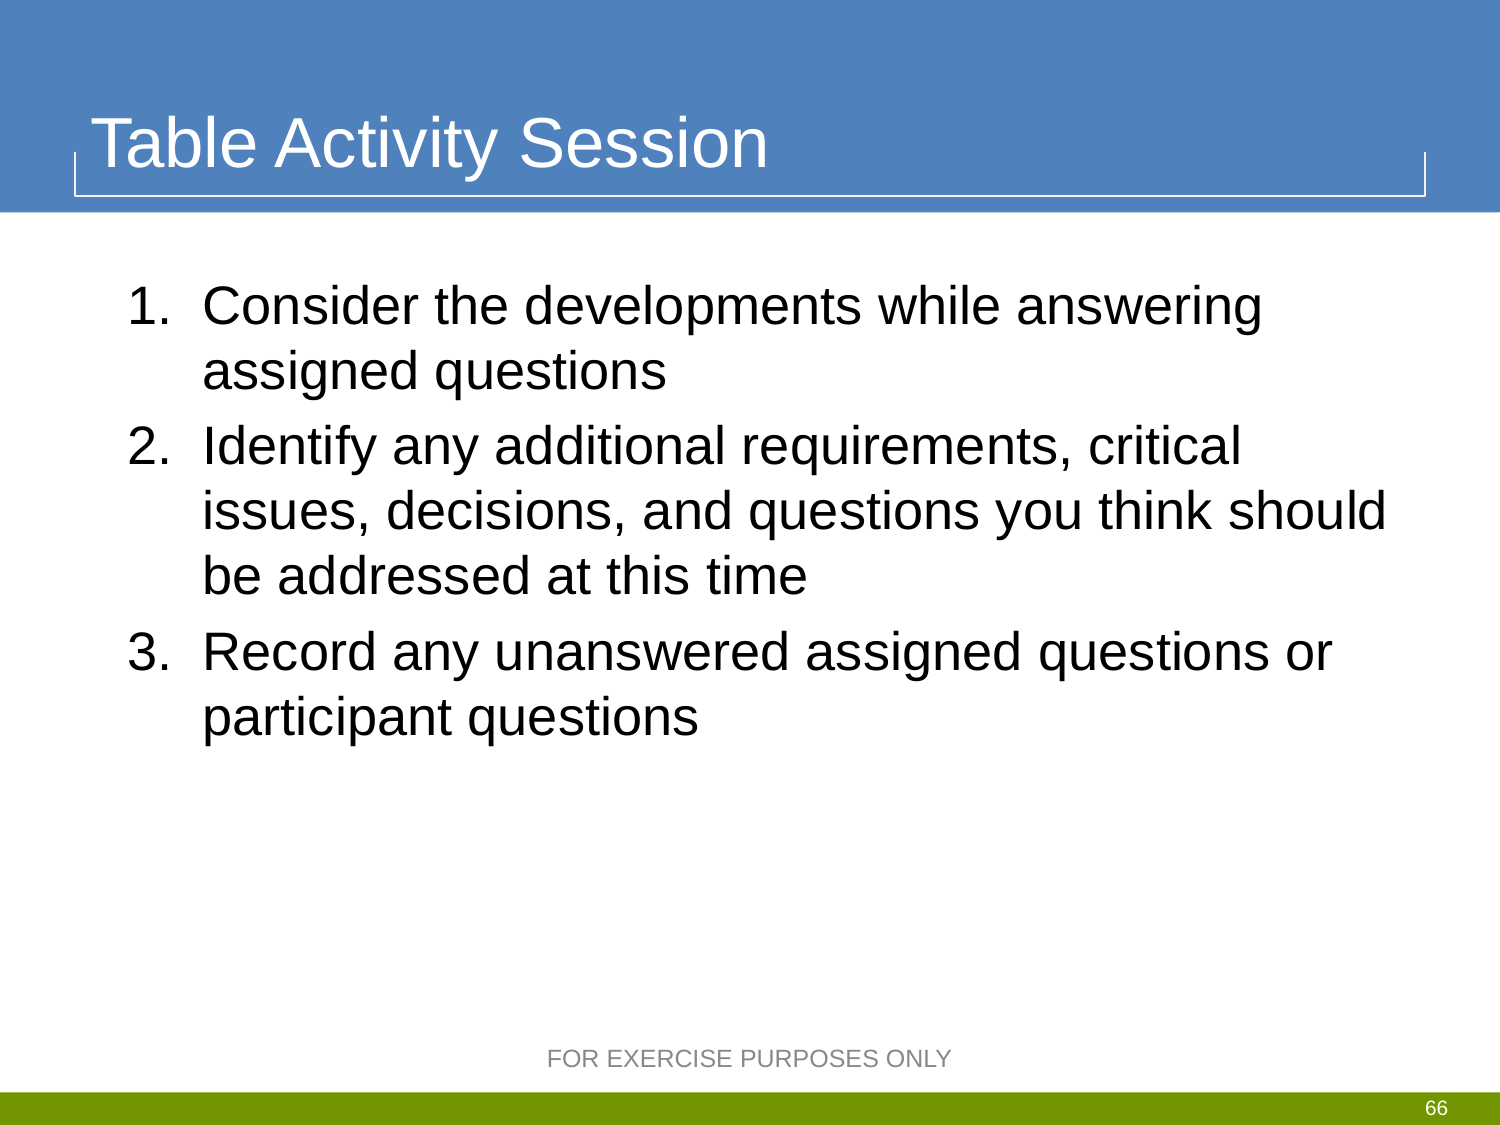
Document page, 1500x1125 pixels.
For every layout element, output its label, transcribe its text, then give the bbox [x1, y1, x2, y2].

title Table Activity Session [74, 44, 1426, 233]
list Consider the developments while answering assigned questions Identify any additional requirements, critical issues, decisions, and questions you think should be addressed at this time Record any unanswered assigned questions or participant questions [74, 262, 1426, 1006]
footer FOR EXERCISE PURPOSES ONLY [512, 1042, 988, 1103]
